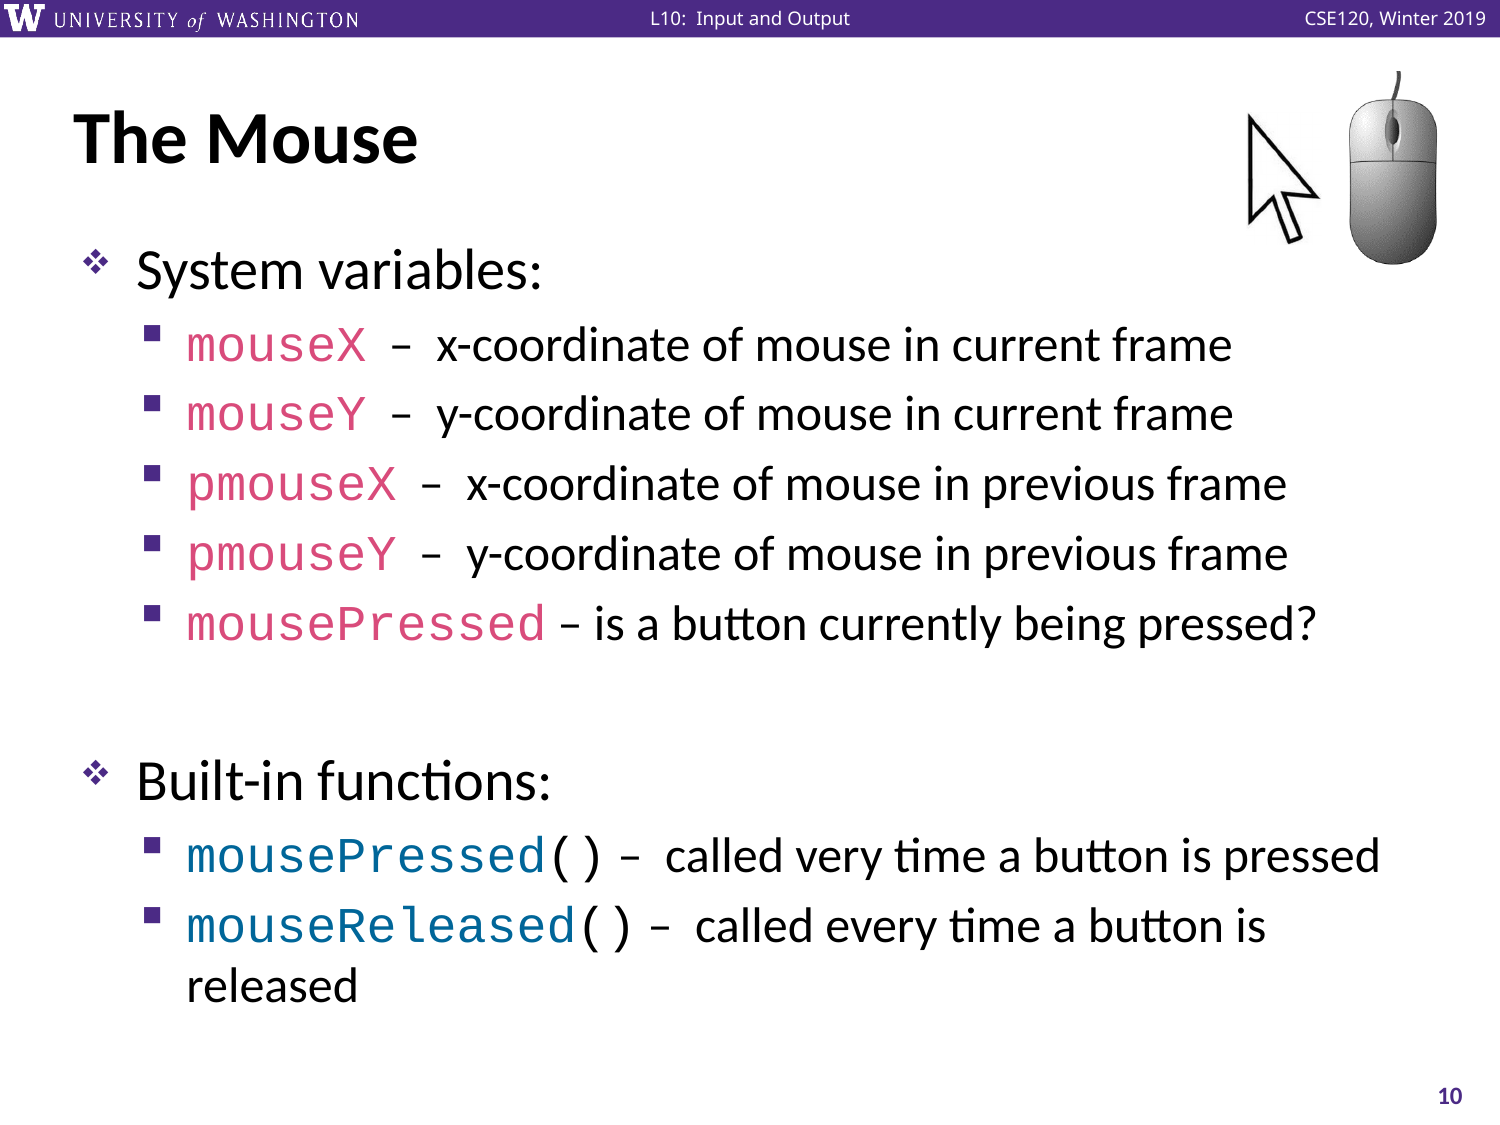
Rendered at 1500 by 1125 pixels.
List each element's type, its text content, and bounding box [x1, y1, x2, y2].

list System variables: mouseX – x-coordinate of mouse in current frame mouseY – y-coordinate of mouse in current frame pmouseX – x-coordinate of mouse in previous frame pmouseY – y-coordinate of mouse in previous frame mousePressed – is a button currently being pressed? Built-in functions: mousePressed() – called very time a button is pressed mouseReleased() – called every time a button is released [64, 223, 1438, 1040]
picture [1246, 112, 1322, 245]
picture [4, 4, 358, 32]
picture [1347, 71, 1438, 265]
title The Mouse [58, 71, 1345, 197]
slide_number 10 [1400, 1065, 1500, 1125]
